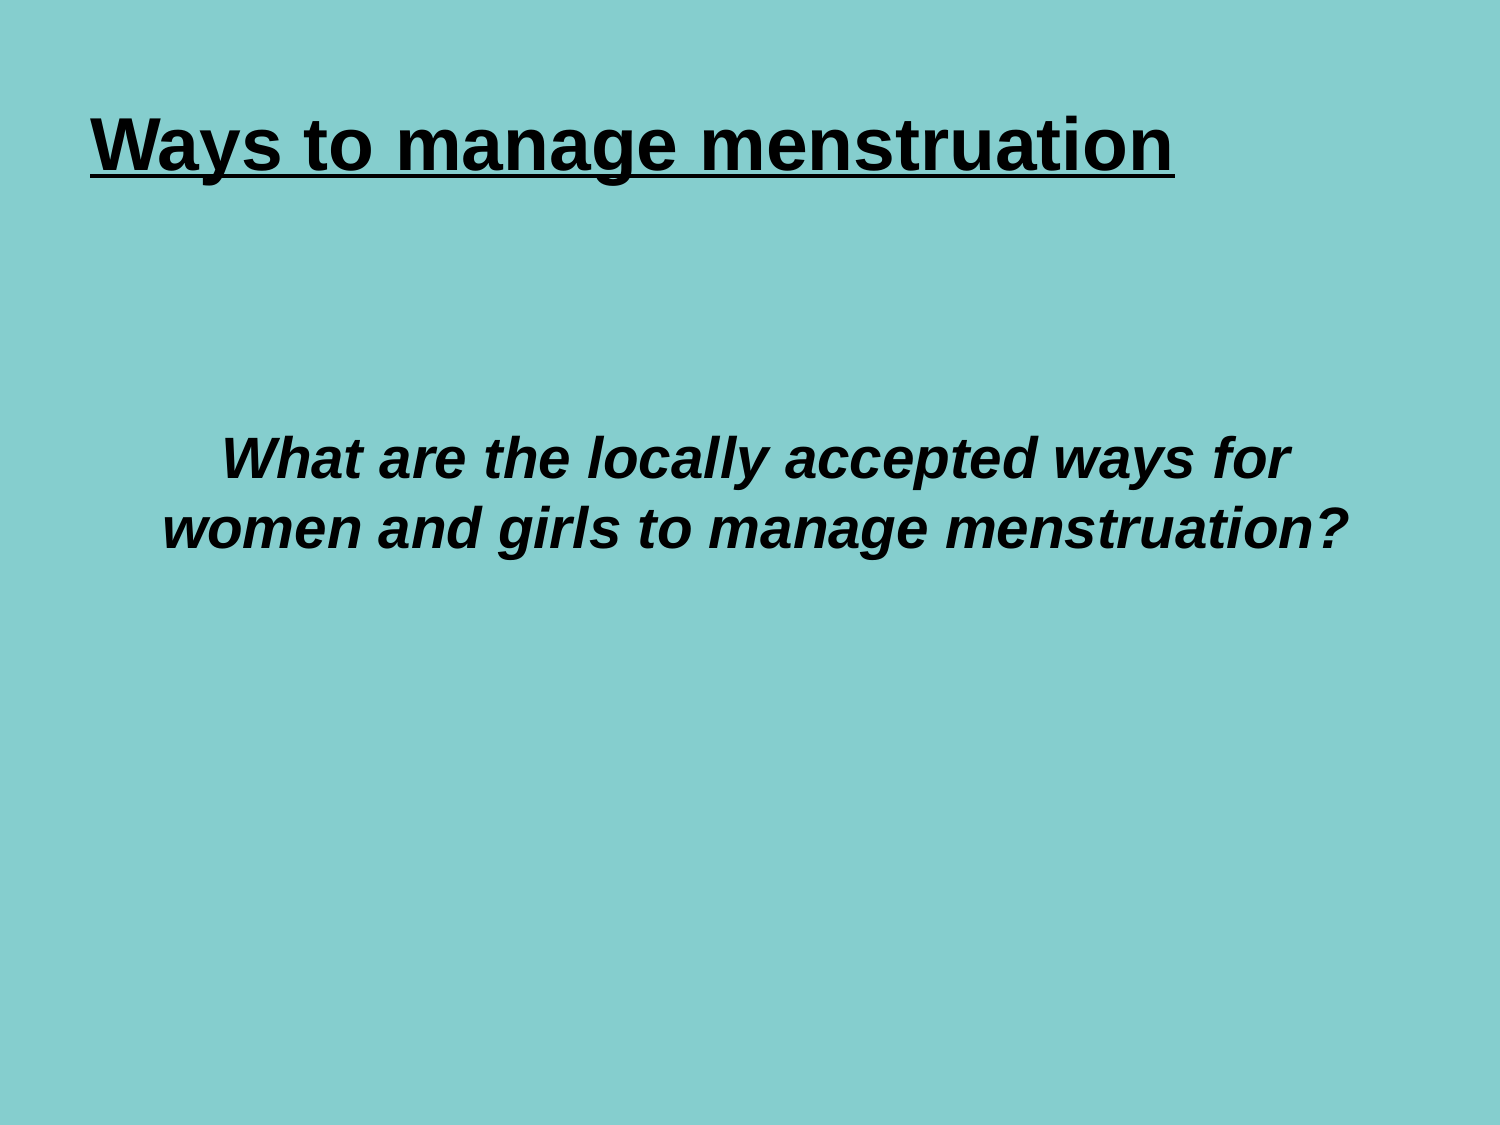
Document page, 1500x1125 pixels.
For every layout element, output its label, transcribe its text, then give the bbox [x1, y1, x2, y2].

title Ways to manage menstruation [75, 87, 1438, 288]
text_box What are the locally accepted ways for women and girls to manage menstruation? [112, 412, 1400, 568]
